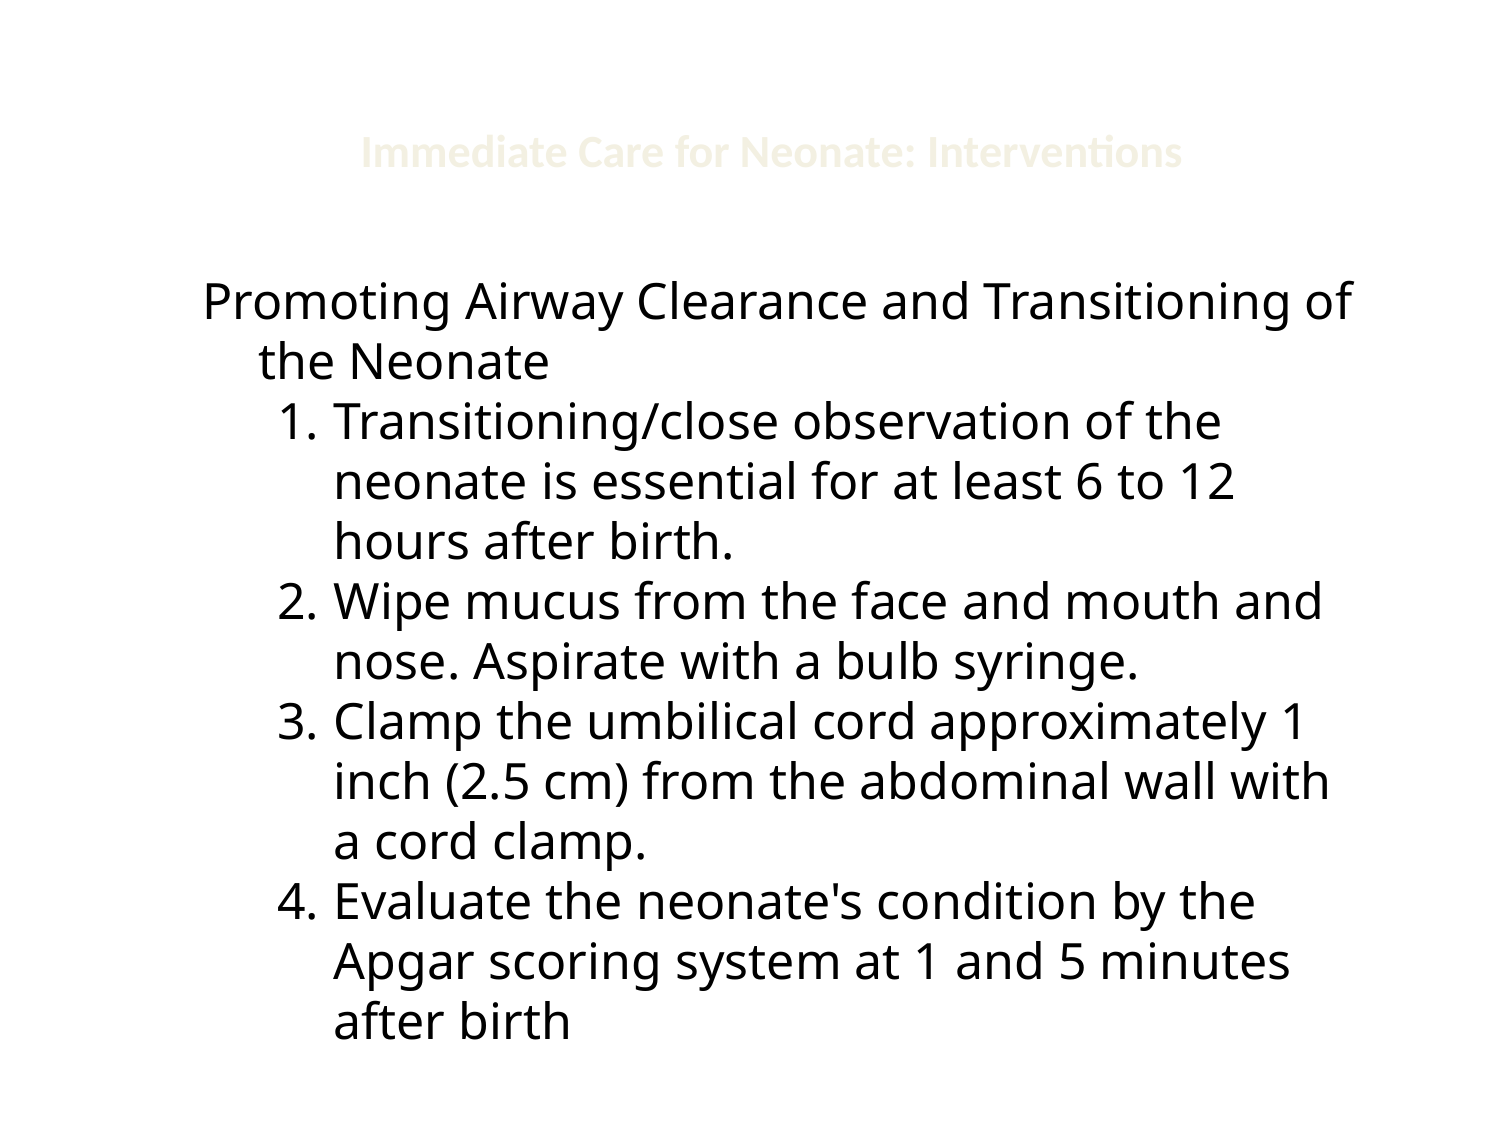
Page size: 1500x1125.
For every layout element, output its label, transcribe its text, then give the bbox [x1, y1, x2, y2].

subtitle Immediate Care for Neonate: Interventions [174, 50, 1390, 250]
text_box Promoting Airway Clearance and Transitioning of the Neonate Transitioning/close observation of the neonate is essential for at least 6 to 12 hours after birth. Wipe mucus from the face and mouth and nose. Aspirate with a bulb syringe. Clamp the umbilical cord approximately 1 inch (2.5 cm) from the abdominal wall with a cord clamp. Evaluate the neonate's condition by the Apgar scoring system at 1 and 5 minutes after birth [187, 262, 1375, 1058]
